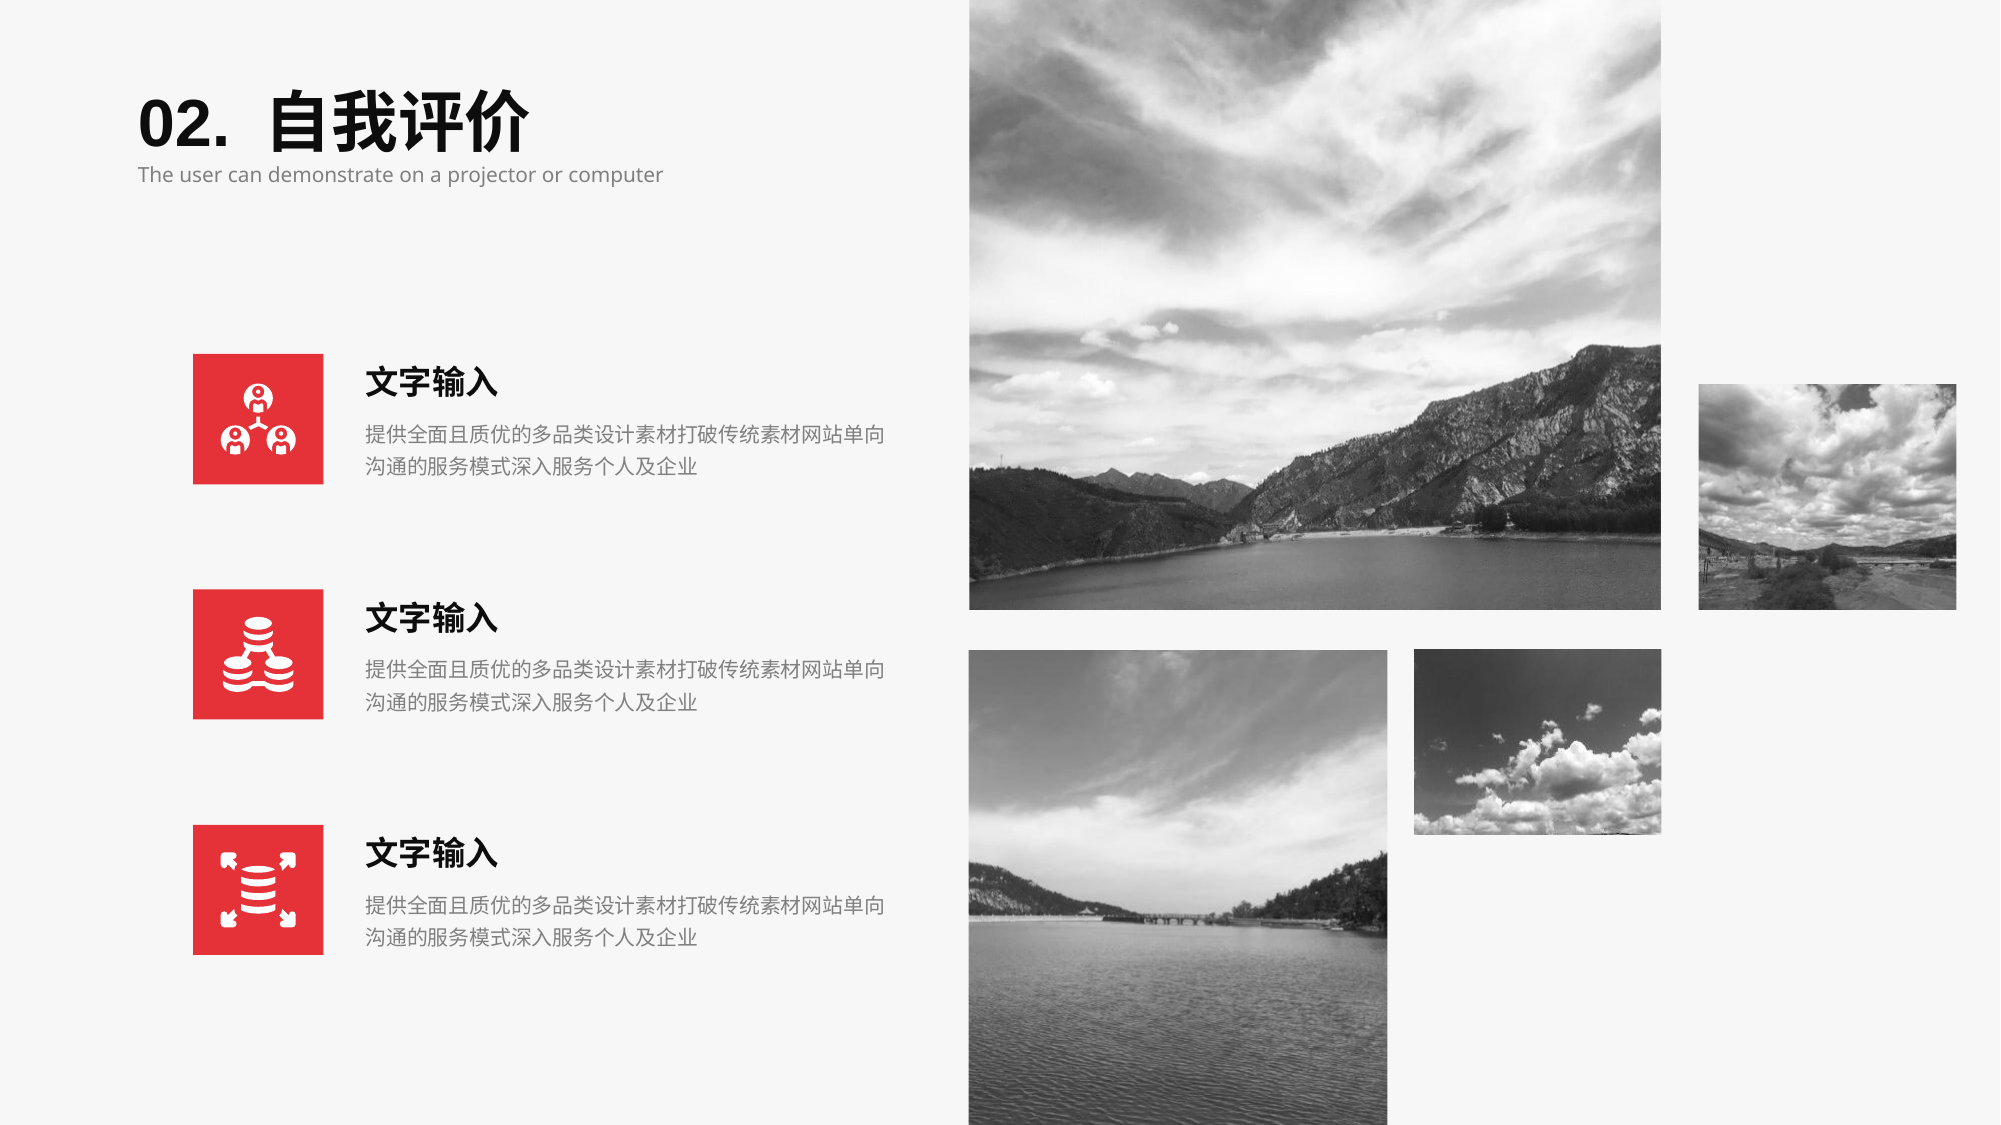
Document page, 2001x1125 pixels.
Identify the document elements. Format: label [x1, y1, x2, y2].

picture [1698, 384, 1957, 610]
picture [1414, 649, 1662, 835]
text_box [193, 824, 324, 955]
text_box [350, 353, 901, 488]
picture [968, 649, 1388, 1125]
text_box [193, 589, 324, 720]
text_box [123, 72, 932, 195]
text_box [350, 824, 901, 959]
text_box [350, 589, 901, 723]
text_box [193, 353, 324, 485]
picture [969, 0, 1661, 610]
